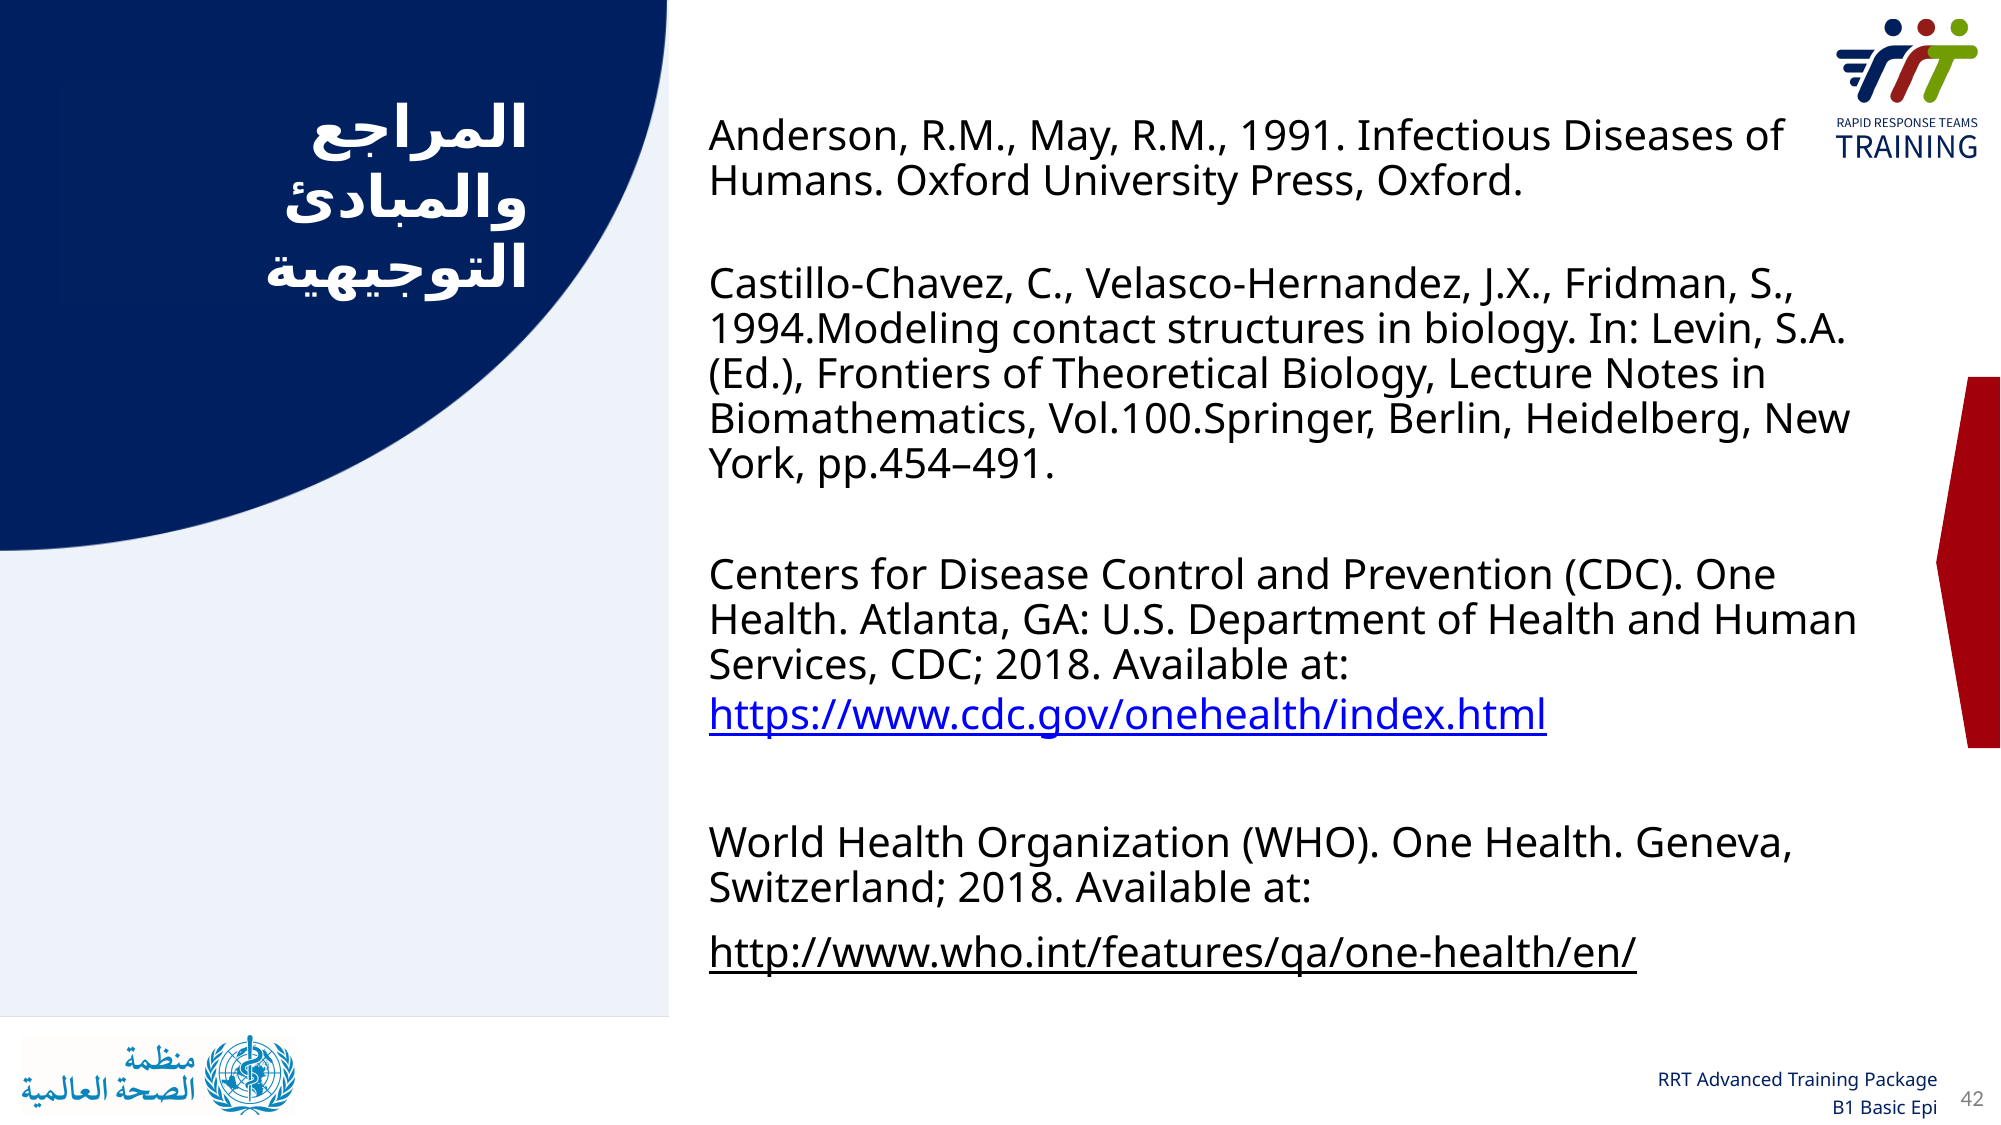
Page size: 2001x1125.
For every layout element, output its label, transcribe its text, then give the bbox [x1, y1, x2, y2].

list Anderson, R.M., May, R.M., 1991. Infectious Diseases of Humans. Oxford University Press, Oxford. Castillo-Chavez, C., Velasco-Hernandez, J.X., Fridman, S., 1994.Modeling contact structures in biology. In: Levin, S.A. (Ed.), Frontiers of Theoretical Biology, Lecture Notes in Biomathematics, Vol.100.Springer, Berlin, Heidelberg, New York, pp.454–491. Centers for Disease Control and Prevention (CDC). One Health. Atlanta, GA: U.S. Department of Health and Human Services, CDC; 2018. Available at: https://www.cdc.gov/onehealth/index.html World Health Organization (WHO). One Health. Geneva, Switzerland; 2018. Available at: http://www.who.int/features/qa/one-health/en/ [700, 107, 1885, 1018]
picture [1835, 19, 1978, 167]
text_box المراجع والمبادئ التوجيهية [58, 81, 537, 307]
picture [252, 1050, 258, 1059]
picture [22, 1035, 295, 1115]
picture [0, 0, 669, 1018]
